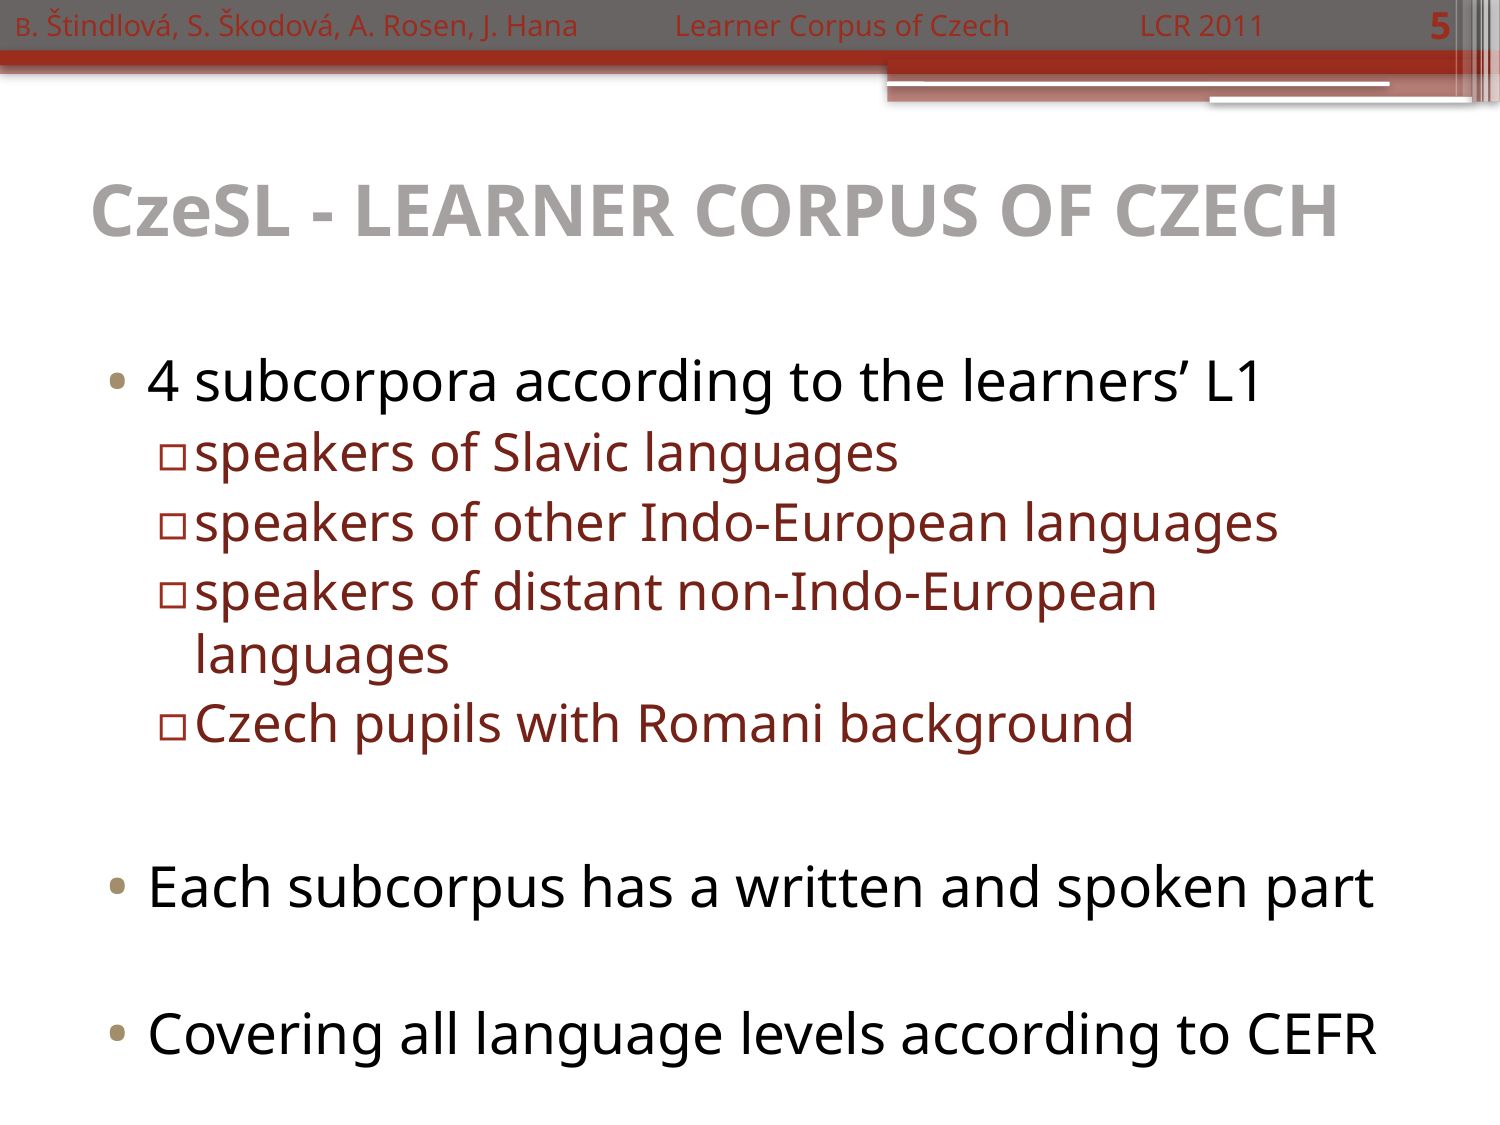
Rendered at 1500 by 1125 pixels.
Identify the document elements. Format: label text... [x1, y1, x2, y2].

text_box B. Štindlová, S. Škodová, A. Rosen, J. Hana Learner Corpus of Czech LCR 2011 [0, 0, 1341, 75]
slide_number 5 [1341, 0, 1466, 61]
title CzeSL - LEARNER CORPUS OF CZECH [75, 125, 1425, 291]
list 4 subcorpora according to the learners’ L1 speakers of Slavic languages speakers of other Indo-European languages speakers of distant non-Indo-European languages Czech pupils with Romani background Each subcorpus has a written and spoken part Covering all language levels according to CEFR [75, 338, 1425, 1079]
